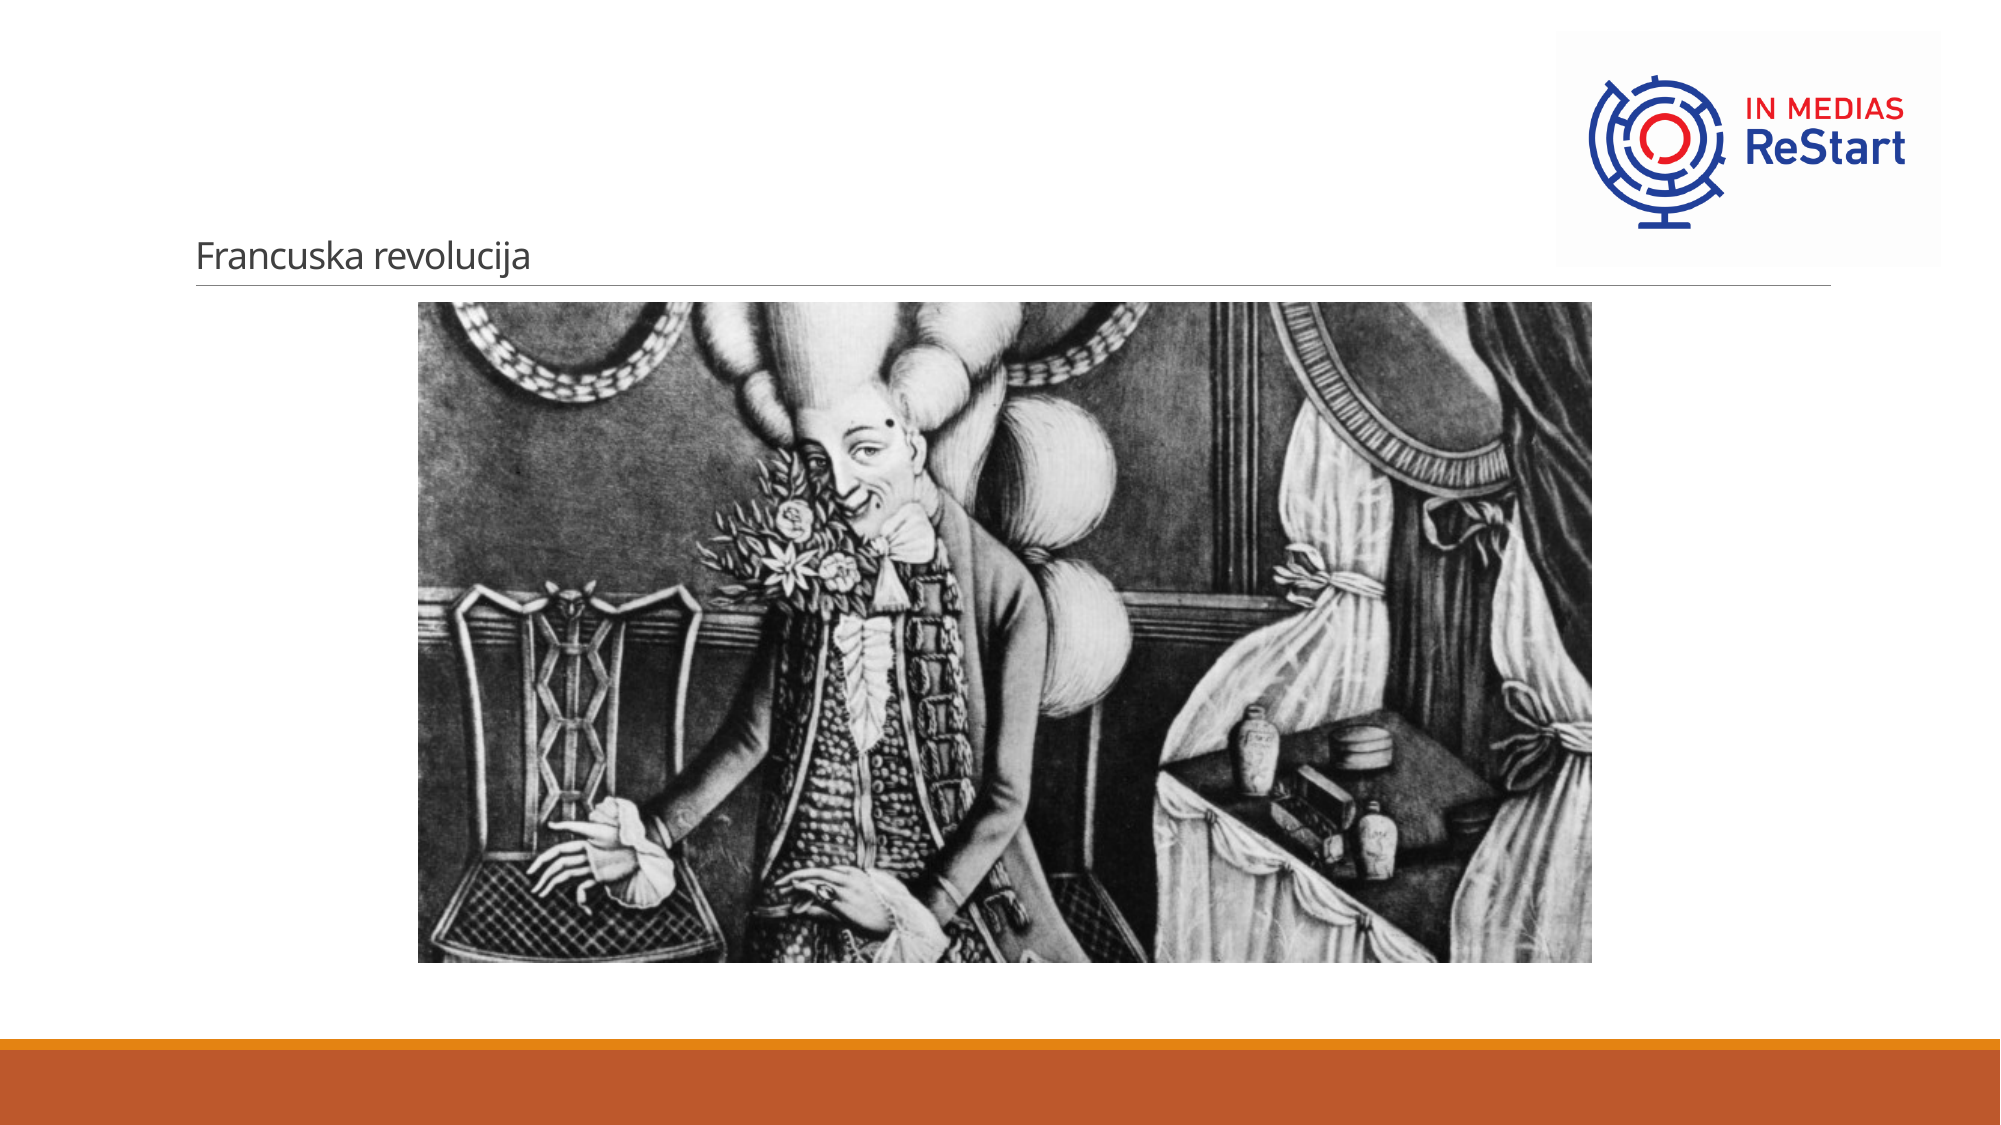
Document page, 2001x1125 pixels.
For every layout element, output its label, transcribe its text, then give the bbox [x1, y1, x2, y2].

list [418, 302, 1592, 964]
title Francuska revolucija [180, 222, 560, 285]
picture [1555, 30, 1941, 268]
